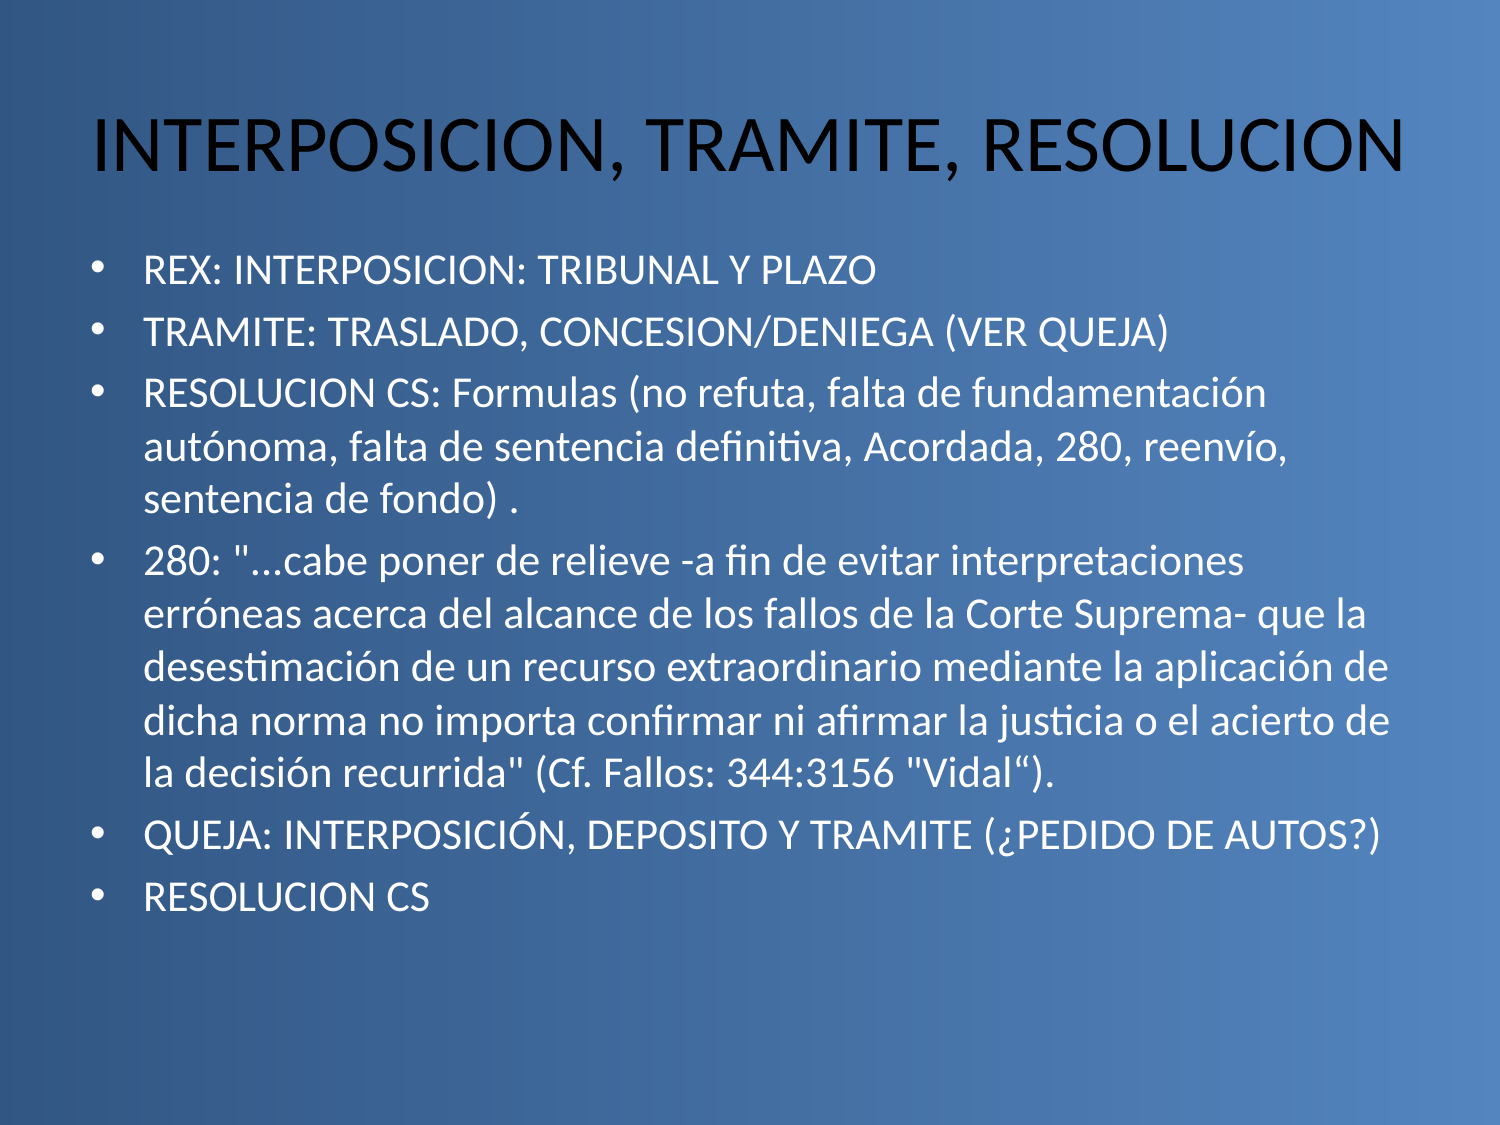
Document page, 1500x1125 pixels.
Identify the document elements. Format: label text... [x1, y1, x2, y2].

title INTERPOSICION, TRAMITE, RESOLUCION [75, 45, 1425, 232]
list REX: INTERPOSICION: TRIBUNAL Y PLAZO TRAMITE: TRASLADO, CONCESION/DENIEGA (VER QUEJA) RESOLUCION CS: Formulas (no refuta, falta de fundamentación autónoma, falta de sentencia definitiva, Acordada, 280, reenvío, sentencia de fondo) . 280: "...cabe poner de relieve -a fin de evitar interpretaciones erróneas acerca del alcance de los fallos de la Corte Suprema- que la desestimación de un recurso extraordinario mediante la aplicación de dicha norma no importa confirmar ni afirmar la justicia o el acierto de la decisión recurrida" (Cf. Fallos: 344:3156 "Vidal“). QUEJA: INTERPOSICIÓN, DEPOSITO Y TRAMITE (¿PEDIDO DE AUTOS?) RESOLUCION CS [75, 232, 1425, 1005]
